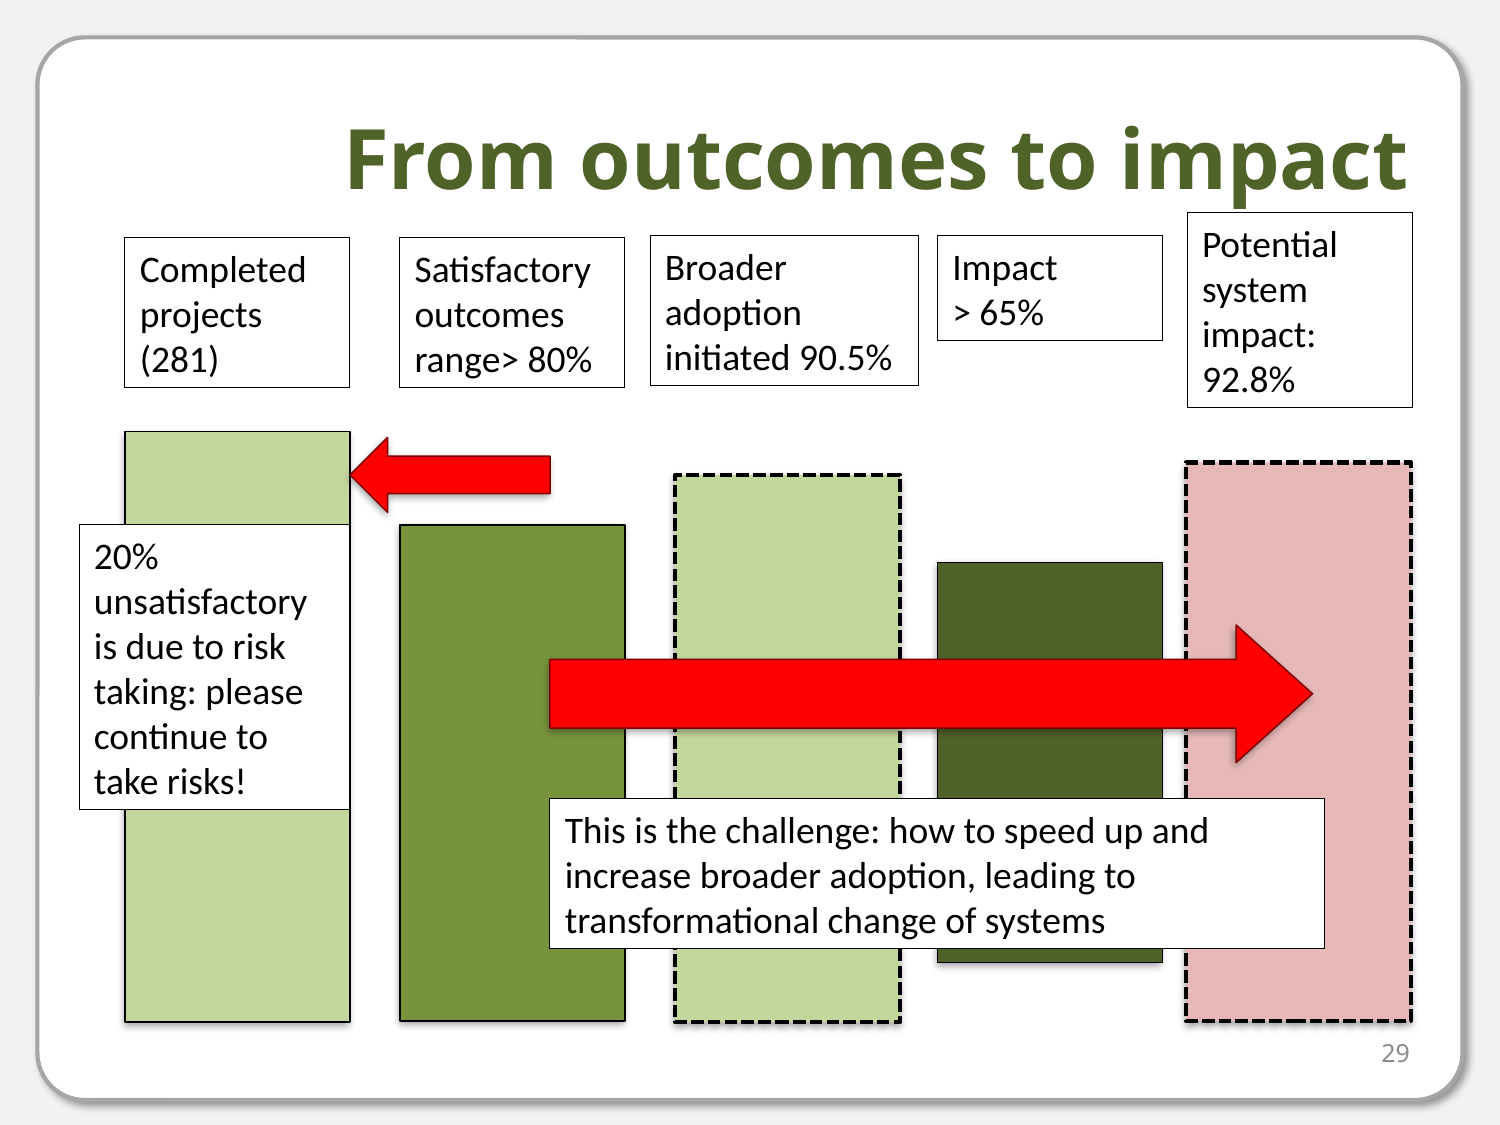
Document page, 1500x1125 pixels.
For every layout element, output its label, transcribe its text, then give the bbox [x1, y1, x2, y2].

text_box [674, 474, 901, 657]
text_box 20% unsatisfactory is due to risk taking: please continue to take risks! [79, 524, 350, 810]
text_box Broader adoption initiated 90.5% [650, 235, 919, 386]
text_box [674, 949, 901, 1023]
slide_number 29 [1074, 1025, 1425, 1085]
text_box Impact > 65% [937, 235, 1163, 341]
text_box Satisfactory outcomes range> 80% [399, 237, 625, 388]
text_box [1185, 462, 1412, 1022]
text_box [674, 737, 901, 798]
text_box Potential system impact: 92.8% [1187, 212, 1413, 408]
text_box [124, 431, 351, 1023]
title From outcomes to impact [75, 62, 1425, 250]
text_box Completed projects (281) [124, 237, 350, 388]
text_box [937, 737, 1163, 798]
text_box [399, 524, 626, 1022]
text_box This is the challenge: how to speed up and increase broader adoption, leading to transformational change of systems [549, 798, 1325, 949]
text_box [349, 436, 551, 514]
text_box [549, 624, 1314, 764]
text_box [937, 949, 1163, 963]
text_box [937, 562, 1163, 657]
